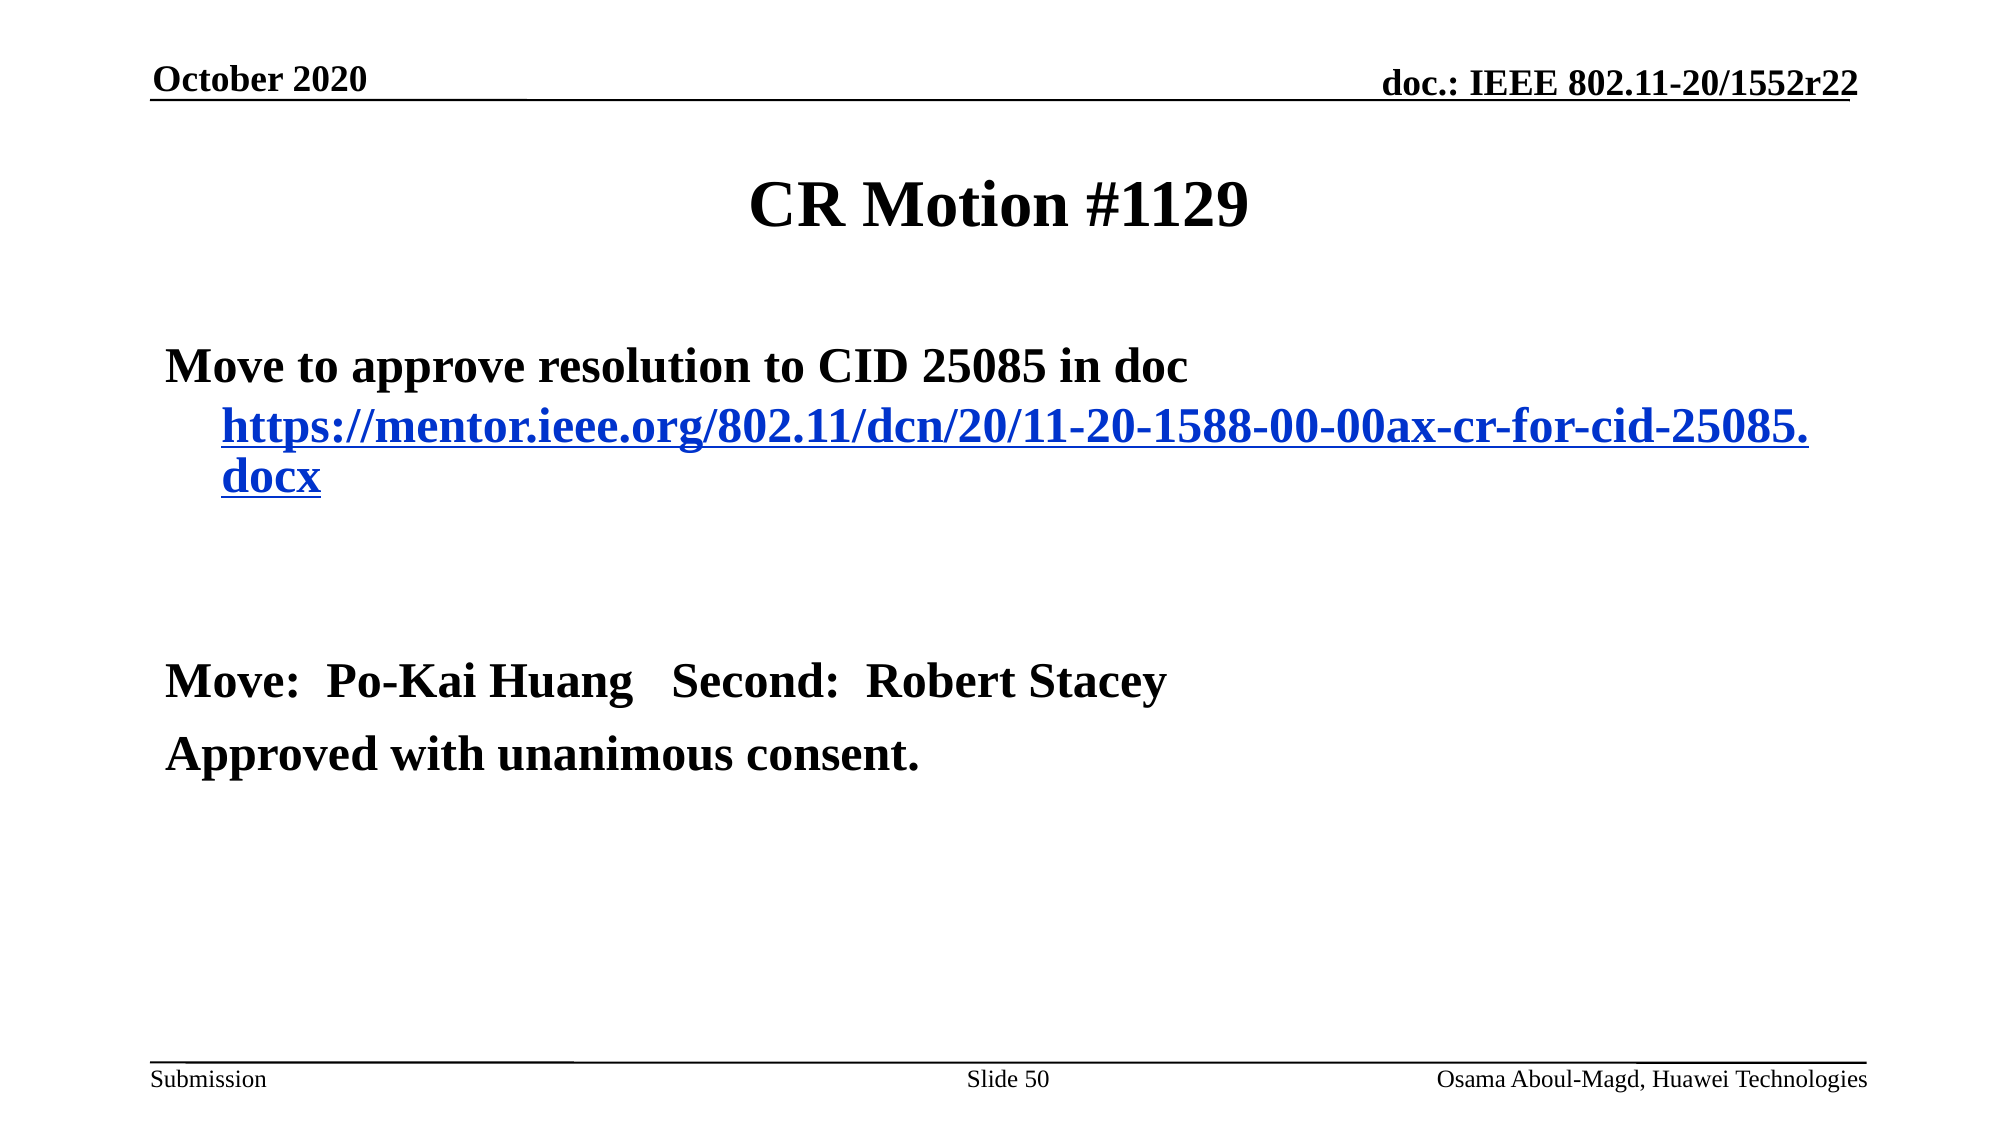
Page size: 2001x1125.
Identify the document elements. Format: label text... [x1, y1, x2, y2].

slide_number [152, 54, 563, 100]
footer Osama Aboul-Magd, Huawei Technologies [1171, 1061, 1869, 1093]
title CR Motion #1129 [149, 112, 1850, 288]
list Move to approve resolution to CID 25085 in doc https://mentor.ieee.org/802.11/dcn/20/11-20-1588-00-00ax-cr-for-cid-25085.docx Move: Po-Kai Huang Second: Robert Stacey Approved with unanimous consent. [149, 324, 1850, 1000]
slide_number Slide 50 [950, 1061, 1067, 1123]
